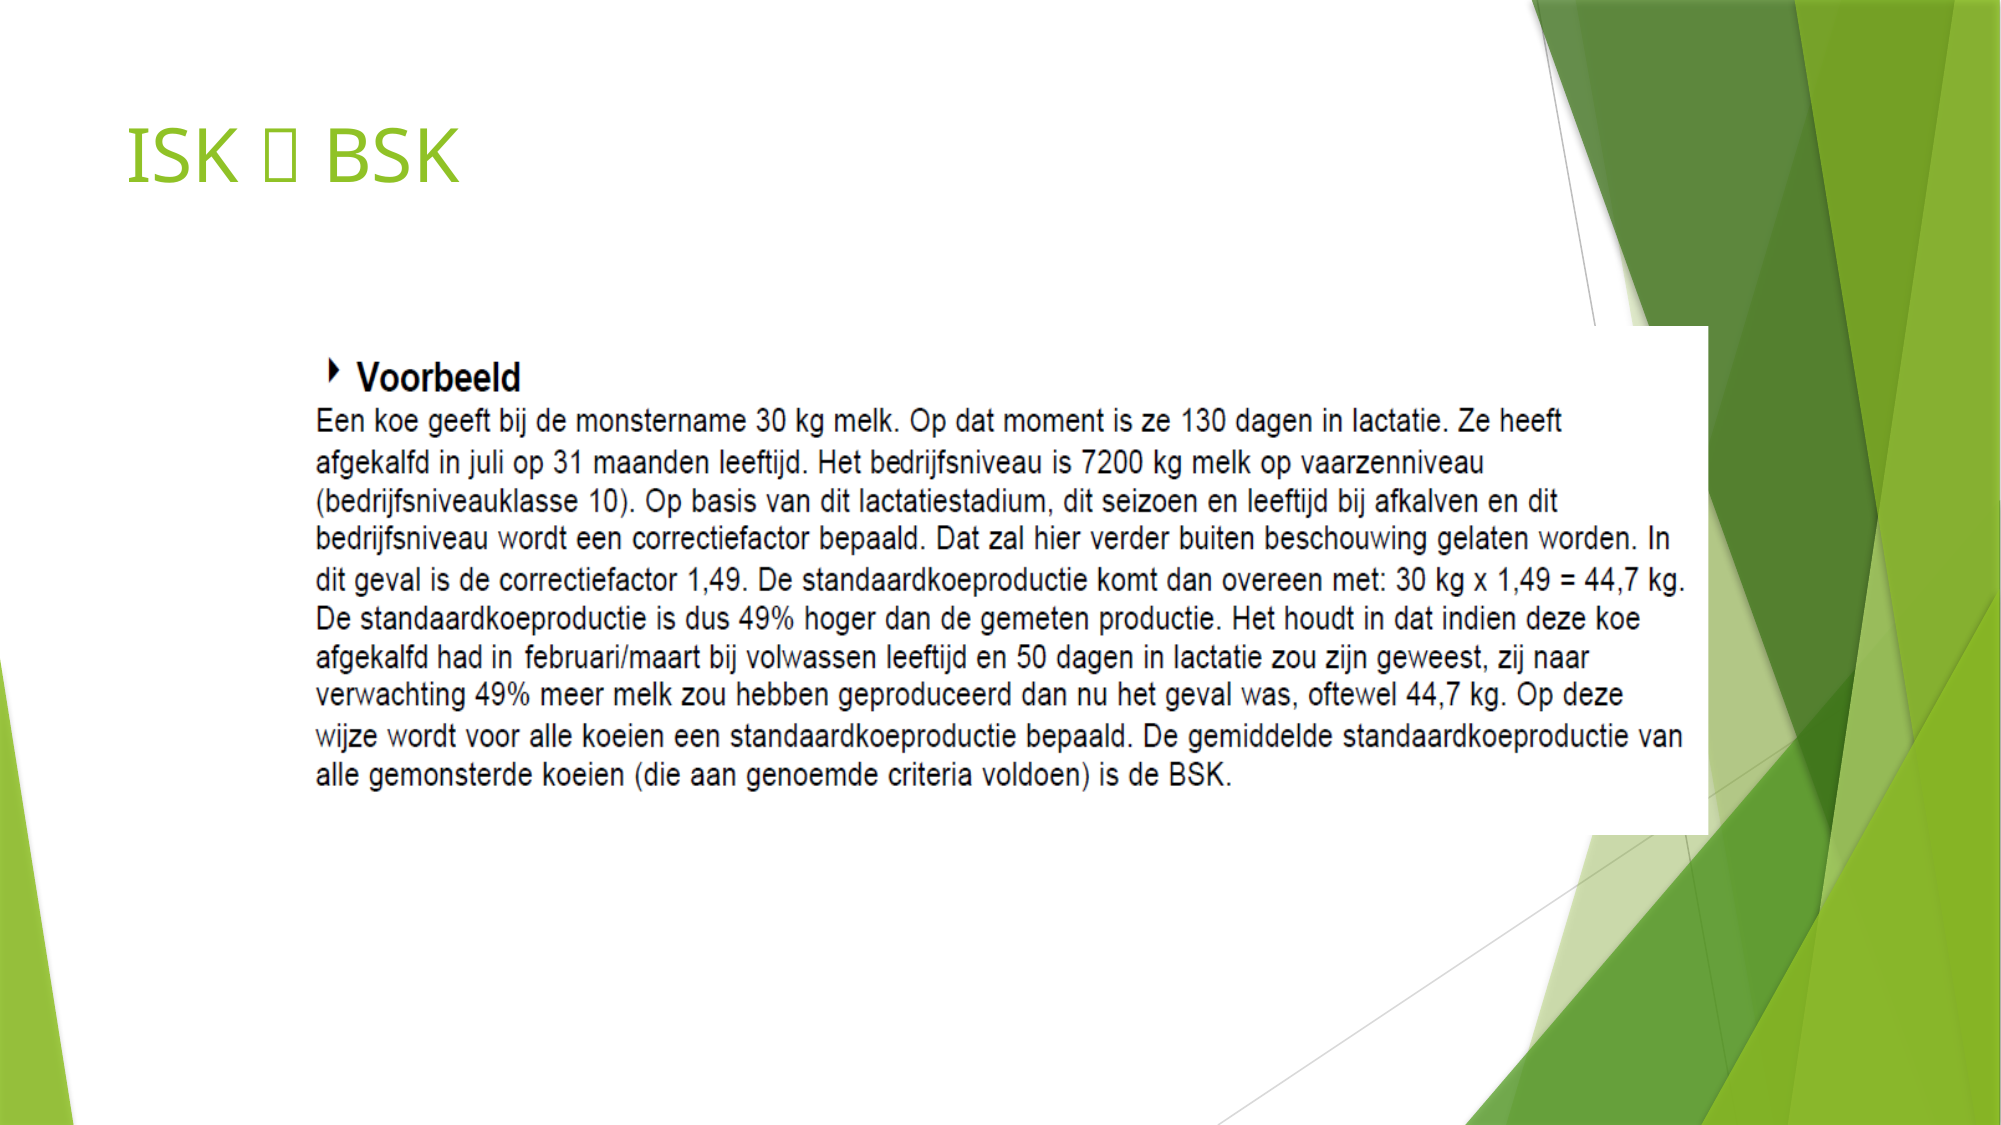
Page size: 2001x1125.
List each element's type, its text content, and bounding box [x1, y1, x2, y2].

picture [290, 325, 1709, 835]
title ISK  BSK [111, 99, 1522, 317]
